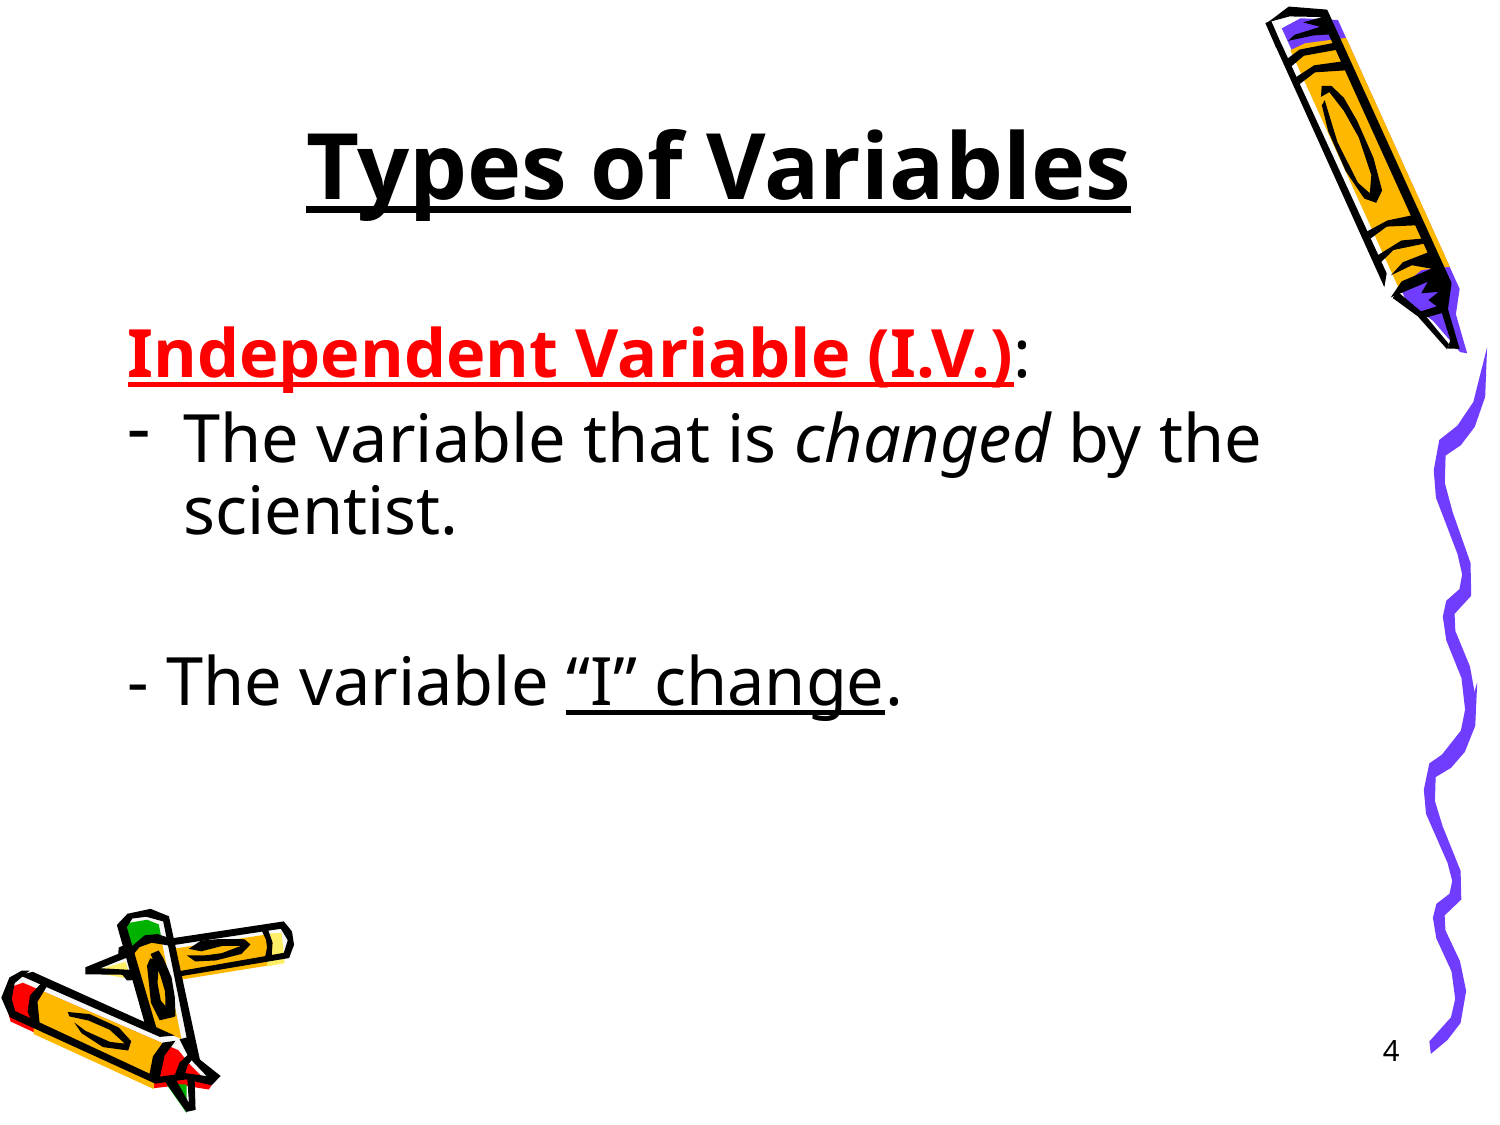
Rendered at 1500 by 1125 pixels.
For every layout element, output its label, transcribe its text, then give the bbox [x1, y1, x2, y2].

title Types of Variables [62, 87, 1376, 226]
slide_number 4 [1101, 1024, 1415, 1101]
list Independent Variable (I.V.): The variable that is changed by the scientist. - The variable “I” change. [112, 312, 1376, 1063]
